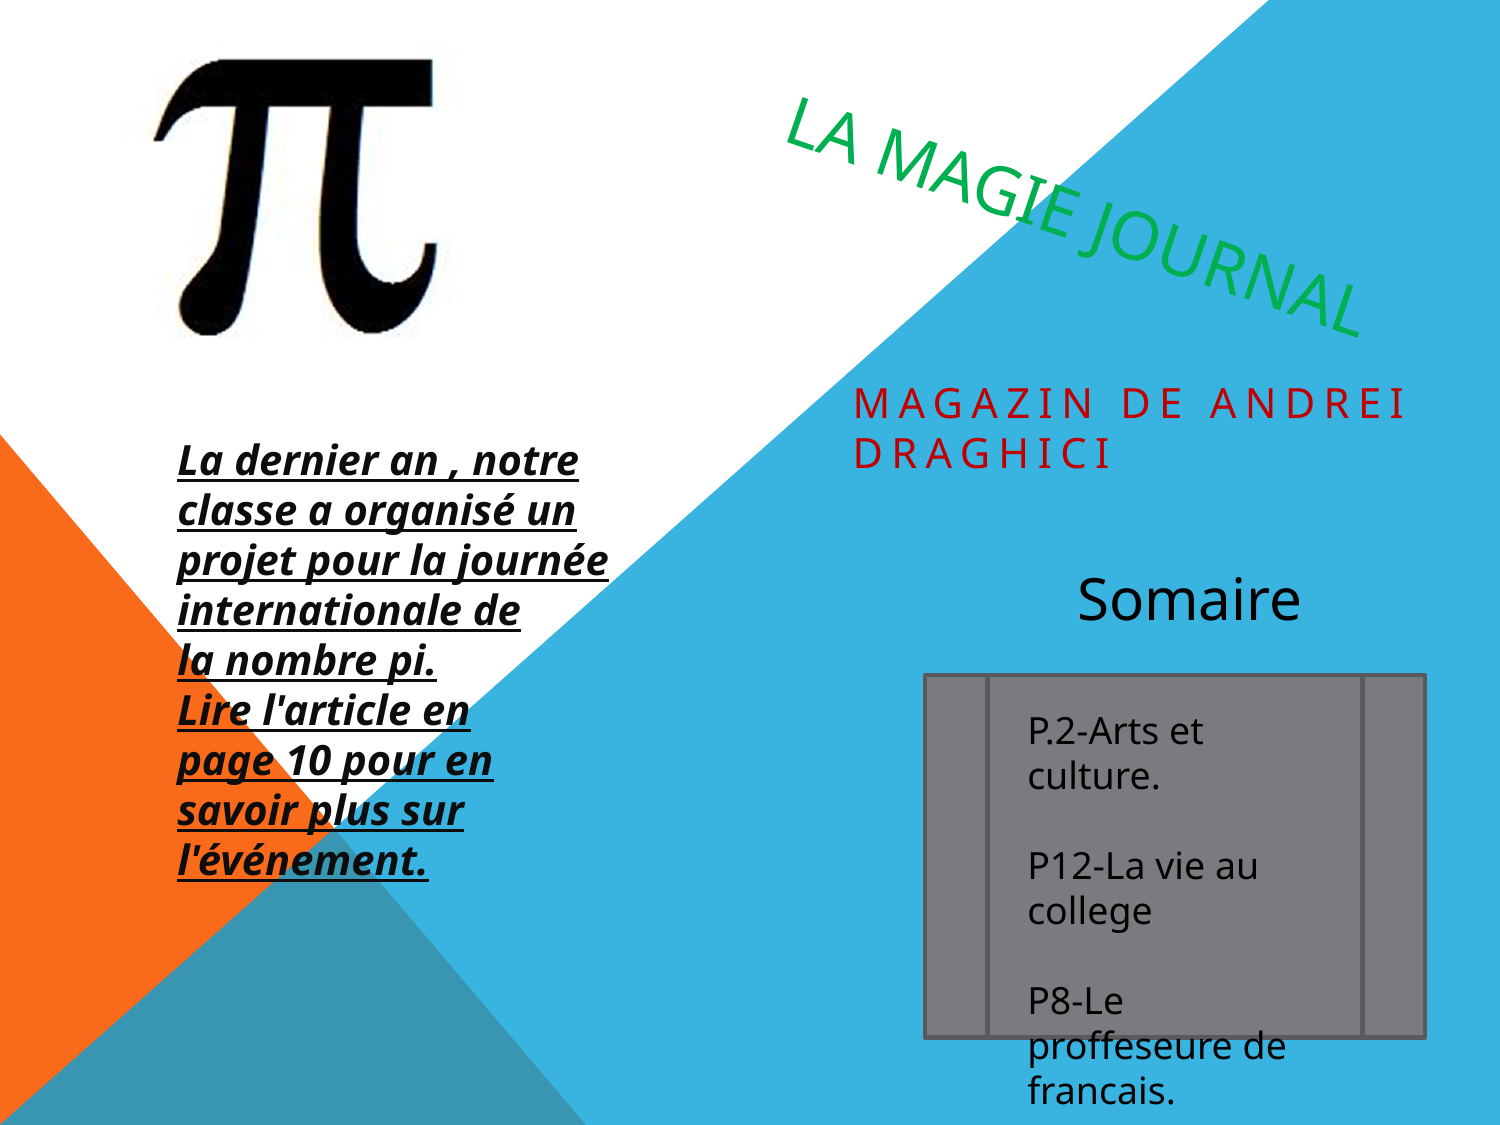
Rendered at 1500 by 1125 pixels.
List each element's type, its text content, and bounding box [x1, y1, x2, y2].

subtitle Magazin de Andrei Draghici [837, 375, 1500, 488]
text_box [923, 673, 1427, 1040]
text_box Somaire [1062, 554, 1338, 639]
picture [124, 10, 480, 387]
text_box La dernier an , notre classe a organisé un projet pour la journée internationale de la nombre pi. Lire l'article en page 10 pour en savoir plus sur l'événement. [162, 426, 638, 892]
title La magie journal [762, 0, 1500, 375]
text_box P.2-Arts et culture. P12-La vie au college P8-Le proffeseure de francais. [1012, 699, 1338, 1120]
